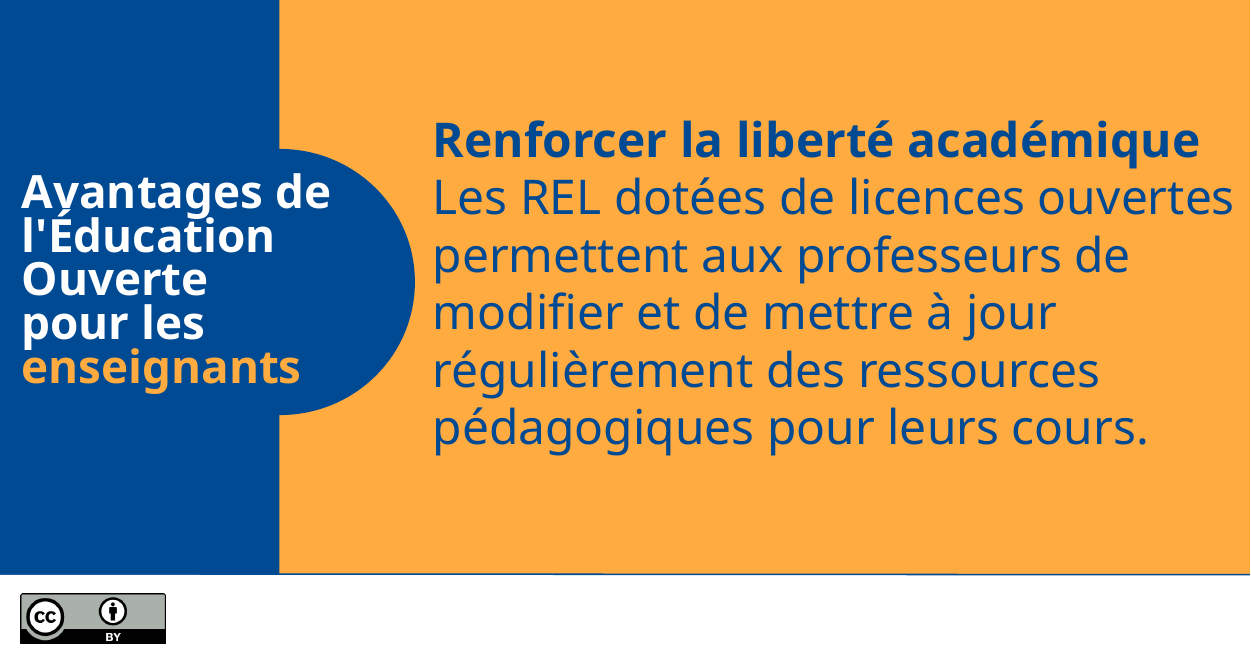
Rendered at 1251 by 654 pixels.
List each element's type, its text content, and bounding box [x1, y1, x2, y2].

text_box [237, 408, 324, 416]
text_box [0, 582, 1250, 654]
text_box Renforcer la liberté académique Les REL dotées de licences ouvertes permettent aux professeurs de modifier et de mettre à jour régulièrement des ressources pédagogiques pour leurs cours. [417, 94, 1250, 470]
text_box [234, 148, 327, 157]
text_box [0, 0, 280, 573]
text_box Avantages de l'Éducation Ouverte pour les enseignants [6, 157, 348, 408]
text_box [348, 167, 415, 397]
picture [20, 592, 166, 645]
